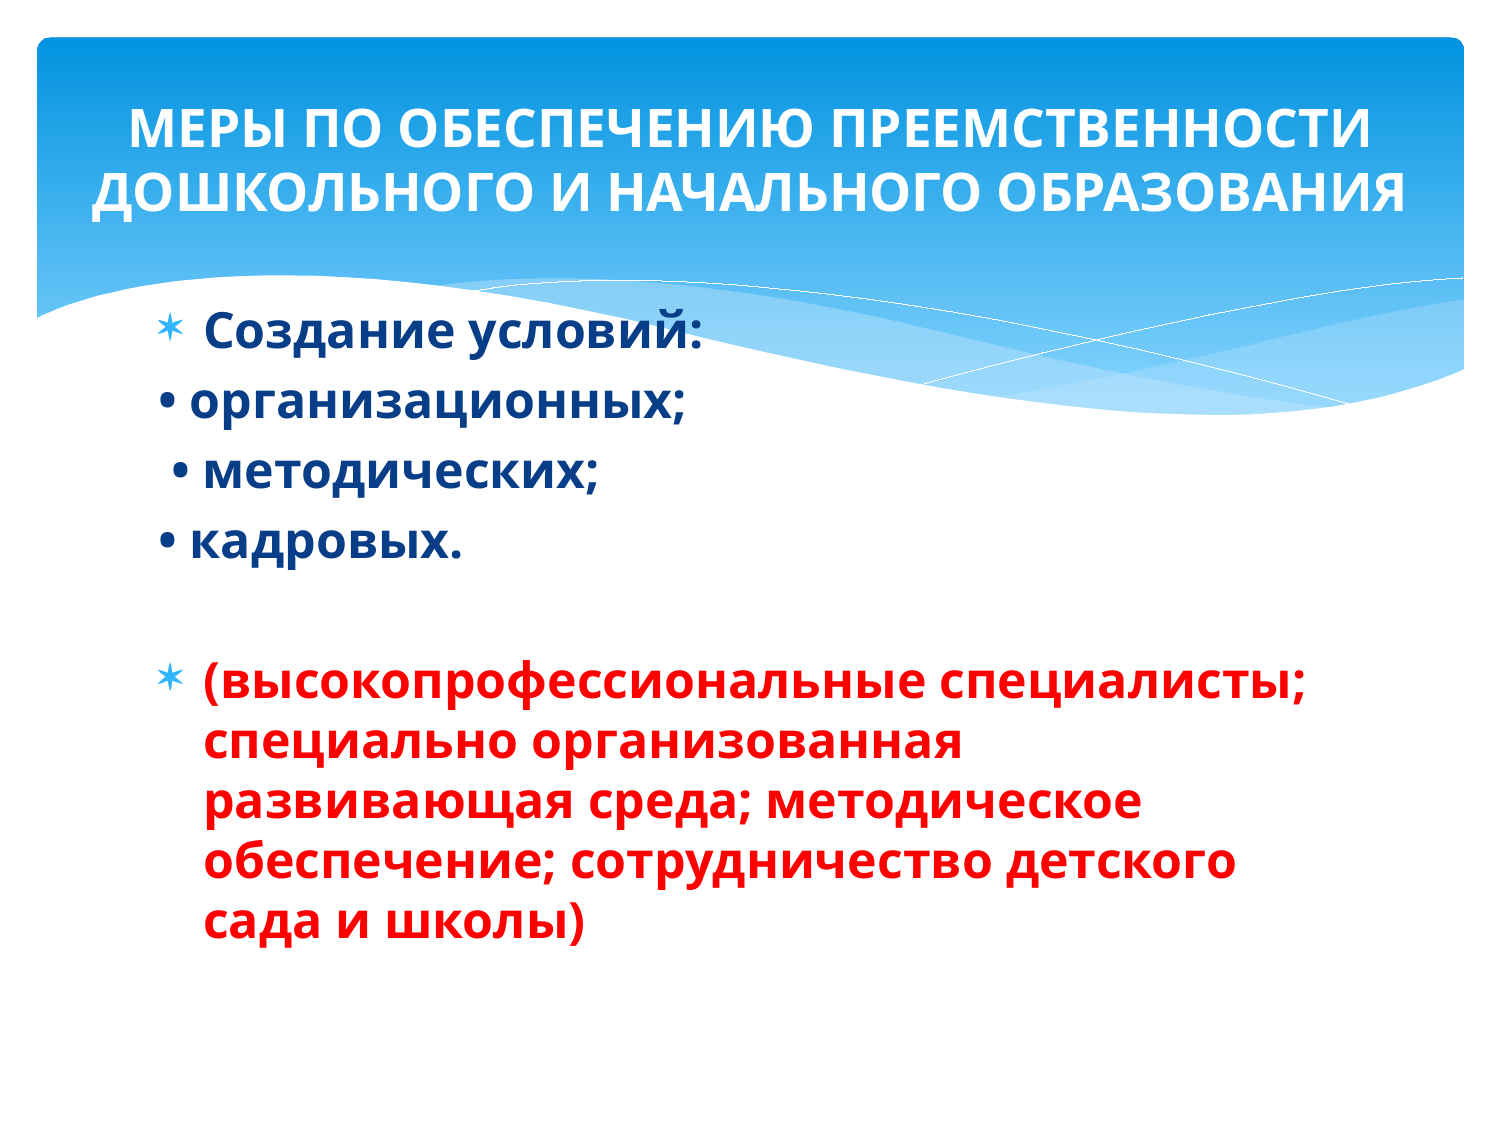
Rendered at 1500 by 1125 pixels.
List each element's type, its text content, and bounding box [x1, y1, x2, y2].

title МЕРЫ ПО ОБЕСПЕЧЕНИЮ ПРЕЕМСТВЕННОСТИ ДОШКОЛЬНОГО И НАЧАЛЬНОГО ОБРАЗОВАНИЯ [75, 55, 1425, 261]
list Создание условий: • организационных; • методических; • кадровых. (высокопрофессиональные специалисты; специально организованная развивающая среда; методическое обеспечение; сотрудничество детского сада и школы) [143, 290, 1359, 1005]
